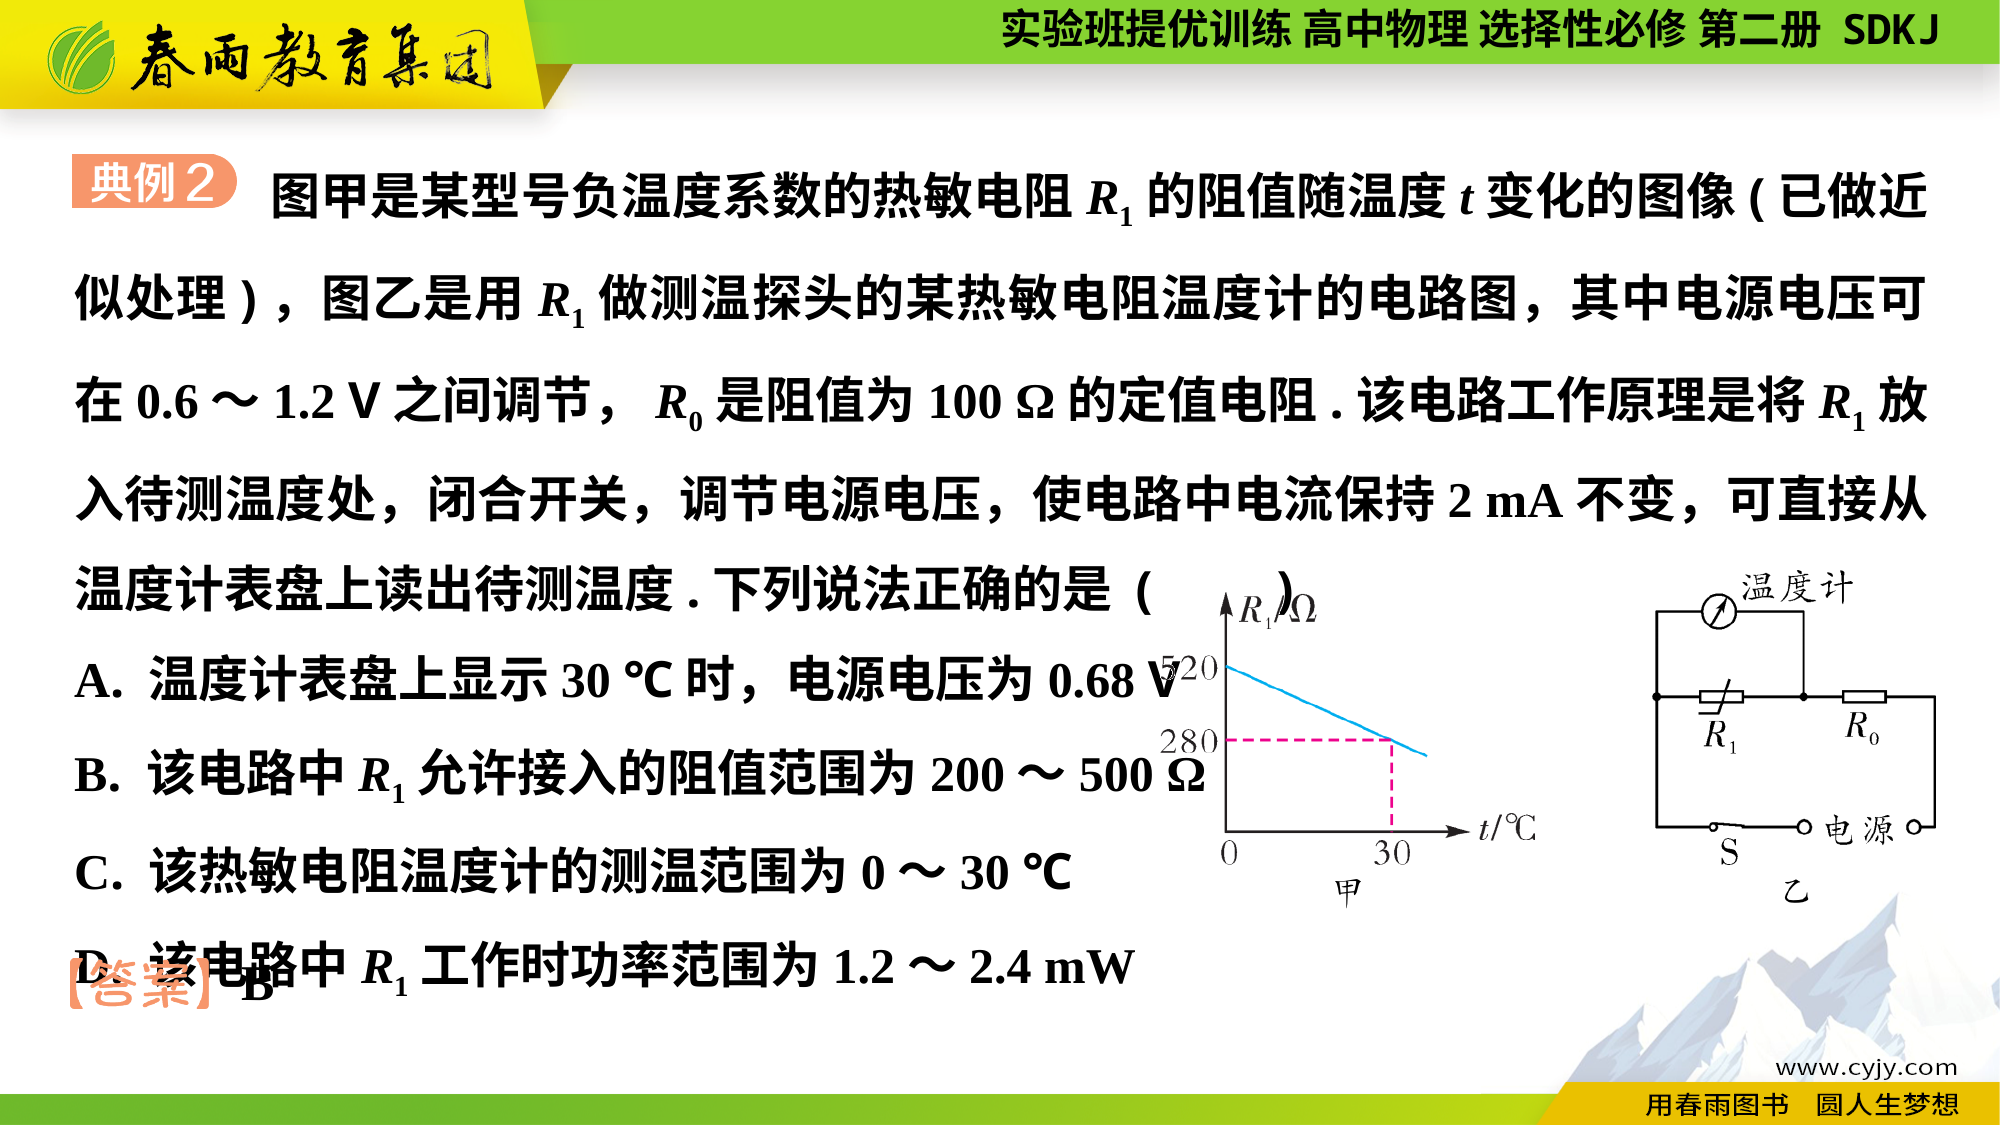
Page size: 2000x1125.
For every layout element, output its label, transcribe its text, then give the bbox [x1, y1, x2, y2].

picture [0, 0, 2000, 1125]
list 图甲是某型号负温度系数的热敏电阻R1的阻值随温度t变化的图像(已做近似处理)，图乙是用R1做测温探头的某热敏电阻温度计的电路图，其中电源电压可在0.6～1.2 V之间调节，R0是阻值为100 Ω的定值电阻.该电路工作原理是将R1放入待测温度处，闭合开关，调节电源电压，使电路中电流保持2 mA不变，可直接从温度计表盘上读出待测温度.下列说法正确的是 ( ) A. 温度计表盘上显示30 ℃时，电源电压为0.68 V B. 该电路中R1允许接入的阻值范围为200～500 Ω C. 该热敏电阻温度计的测温范围为0～30 ℃ D. 该电路中R1工作时功率范围为1.2～2.4 mW [59, 122, 1944, 956]
text_box B [226, 942, 290, 1018]
